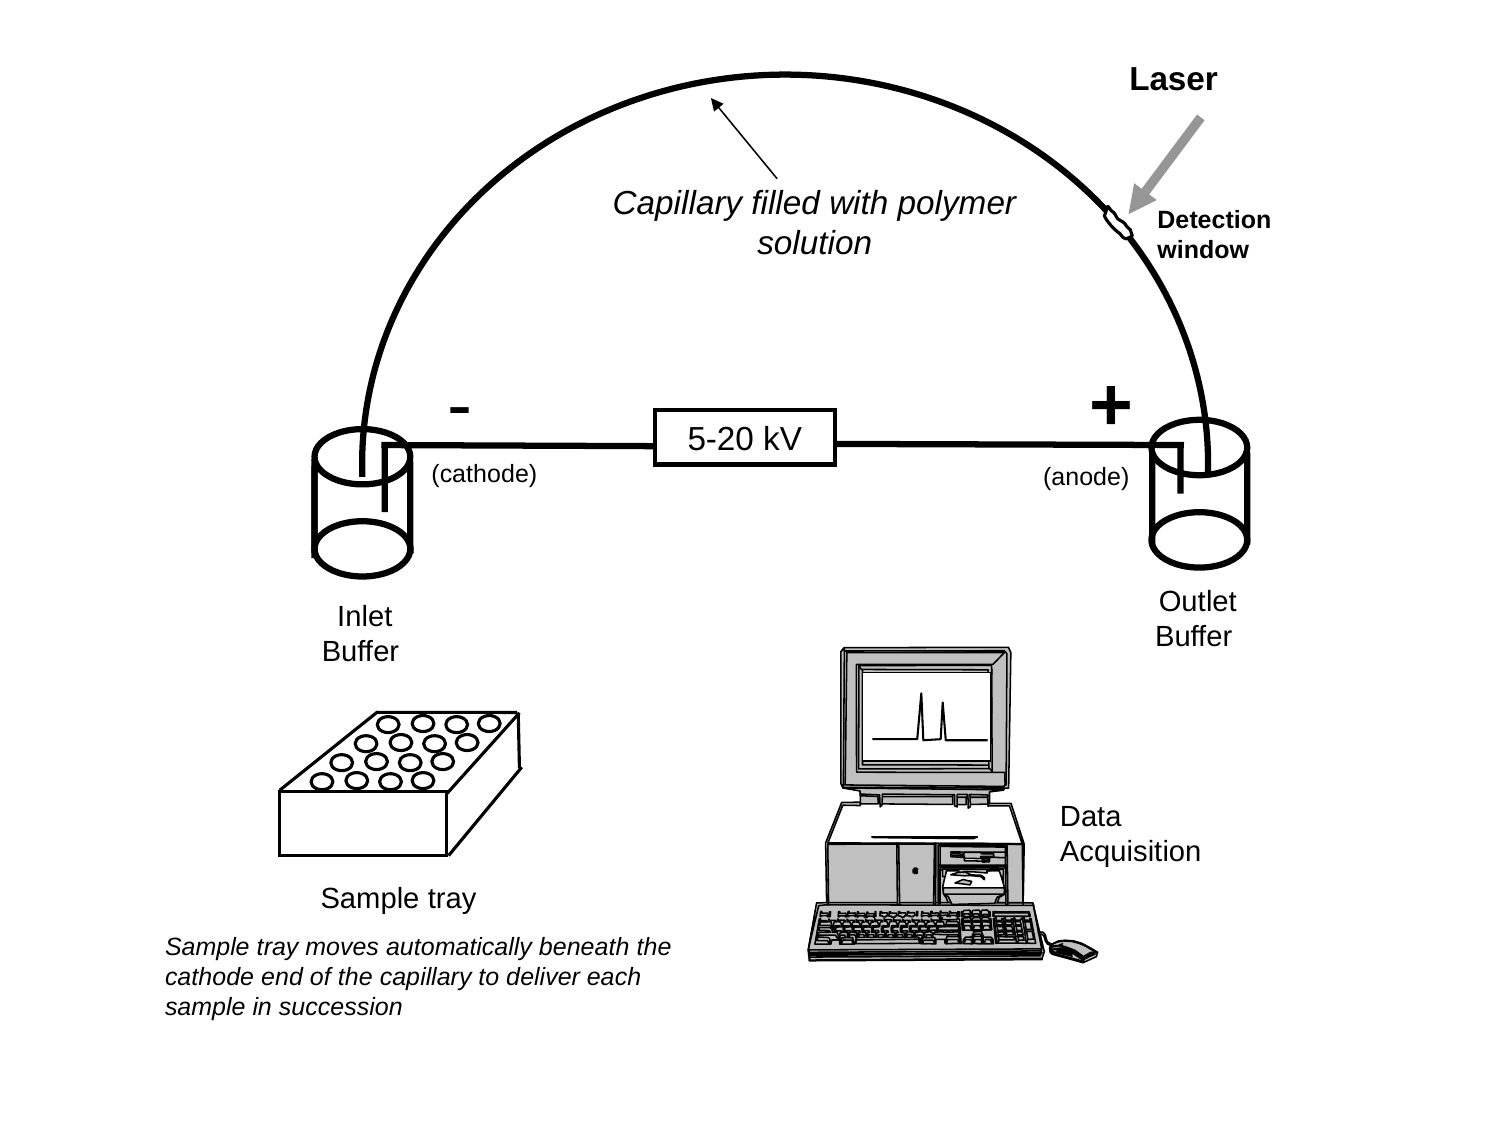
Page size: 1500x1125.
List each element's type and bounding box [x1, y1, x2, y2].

text_box [147, 49, 1335, 1043]
